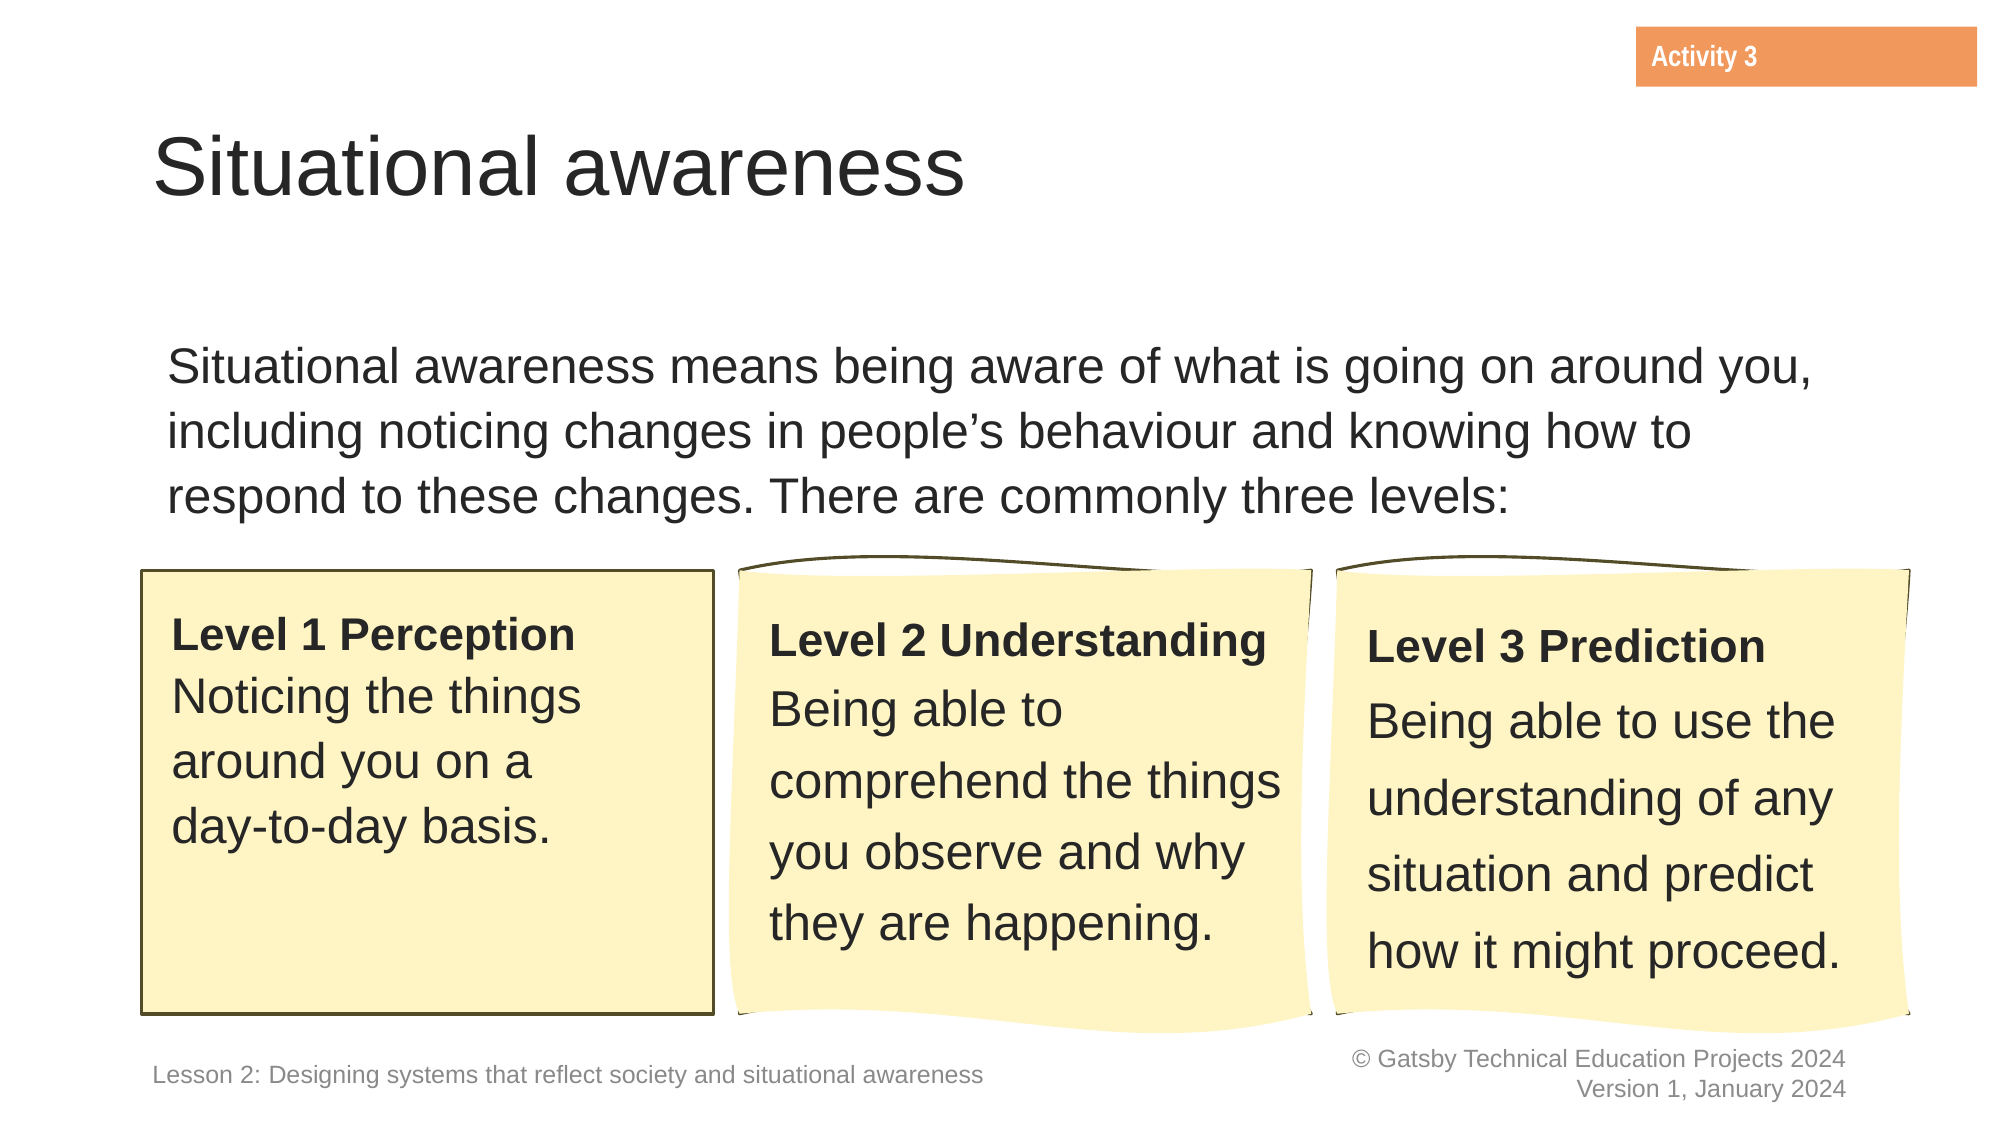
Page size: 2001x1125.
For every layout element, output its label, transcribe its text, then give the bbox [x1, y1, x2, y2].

list Lesson 2: Designing systems that reflect society and situational awareness [137, 1042, 1024, 1103]
text_box Level 2 Understanding Being able to comprehend the things you observe and why they are happening. [728, 556, 1312, 1034]
list Situational awareness means being aware of what is going on around you, including noticing changes in people’s behaviour and knowing how to respond to these changes. There are commonly three levels: [137, 299, 1910, 1014]
title Situational awareness [137, 59, 1863, 278]
list Level 1 Perception Noticing the things around you on a day-to-day basis. [140, 569, 715, 1016]
list Activity 3 [1636, 26, 1978, 87]
text_box Level 3 Prediction Being able to use the understanding of any situation and predict how it might proceed. [1326, 556, 1910, 1034]
